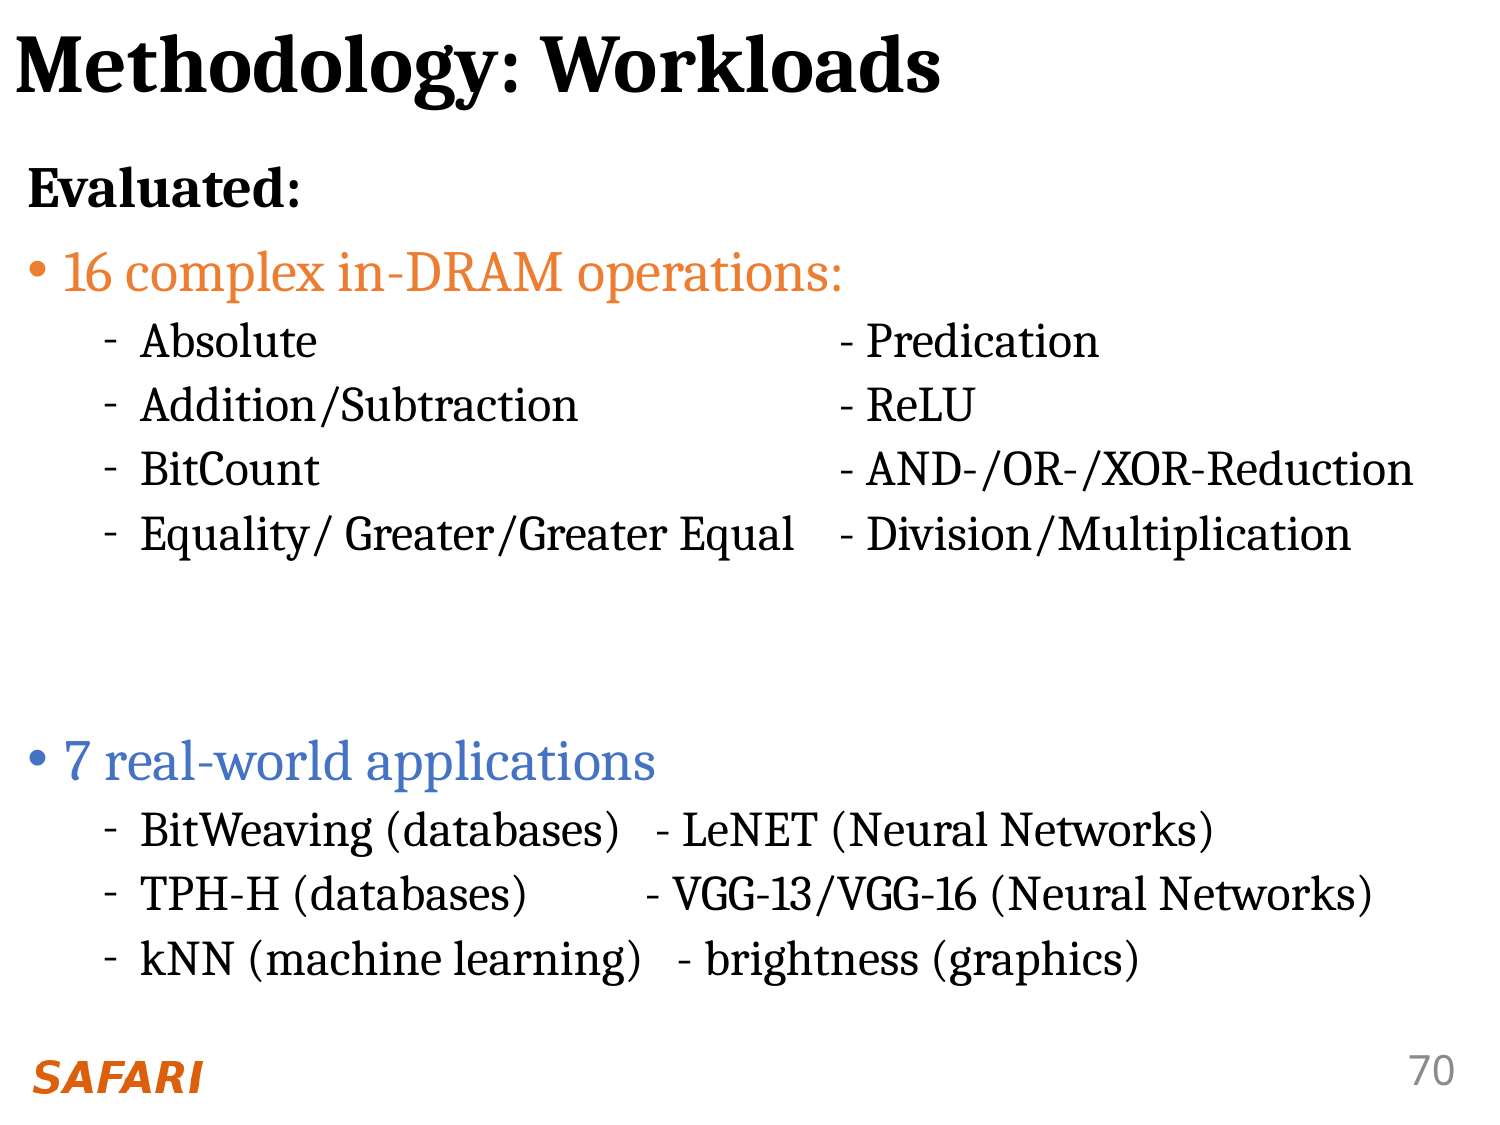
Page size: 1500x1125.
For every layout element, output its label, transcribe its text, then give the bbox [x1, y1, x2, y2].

picture [31, 1051, 209, 1104]
list Evaluated: 16 complex in-DRAM operations: Absolute - Predication Addition/Subtraction - ReLU BitCount - AND-/OR-/XOR-Reduction Equality/ Greater/Greater Equal - Division/Multiplication 7 real-world applications BitWeaving (databases) - LeNET (Neural Networks) TPH-H (databases) - VGG-13/VGG-16 (Neural Networks) kNN (machine learning) - brightness (graphics) [12, 149, 1487, 1022]
title Methodology: Workloads [0, 13, 1475, 135]
